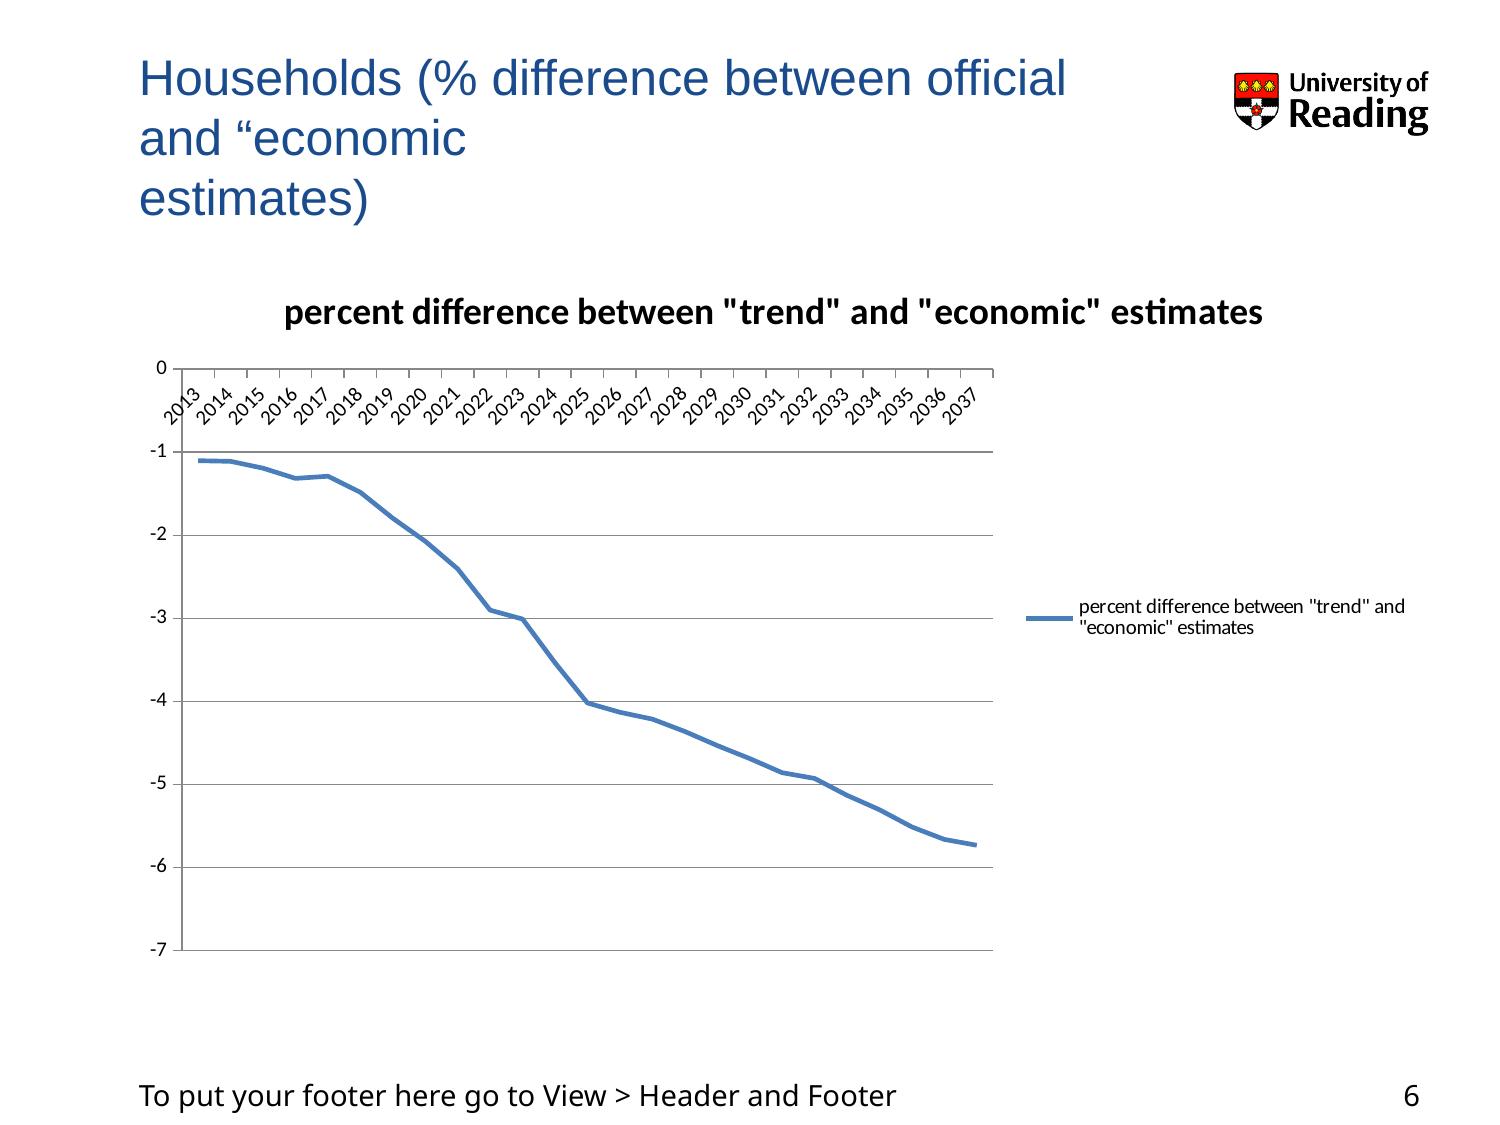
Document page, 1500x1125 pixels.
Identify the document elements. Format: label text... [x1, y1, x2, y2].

chart [123, 262, 1426, 976]
picture [1234, 71, 1429, 136]
title Households (% difference between official and “economic estimates) [123, 44, 1141, 233]
slide_number 6 [1323, 1069, 1436, 1125]
